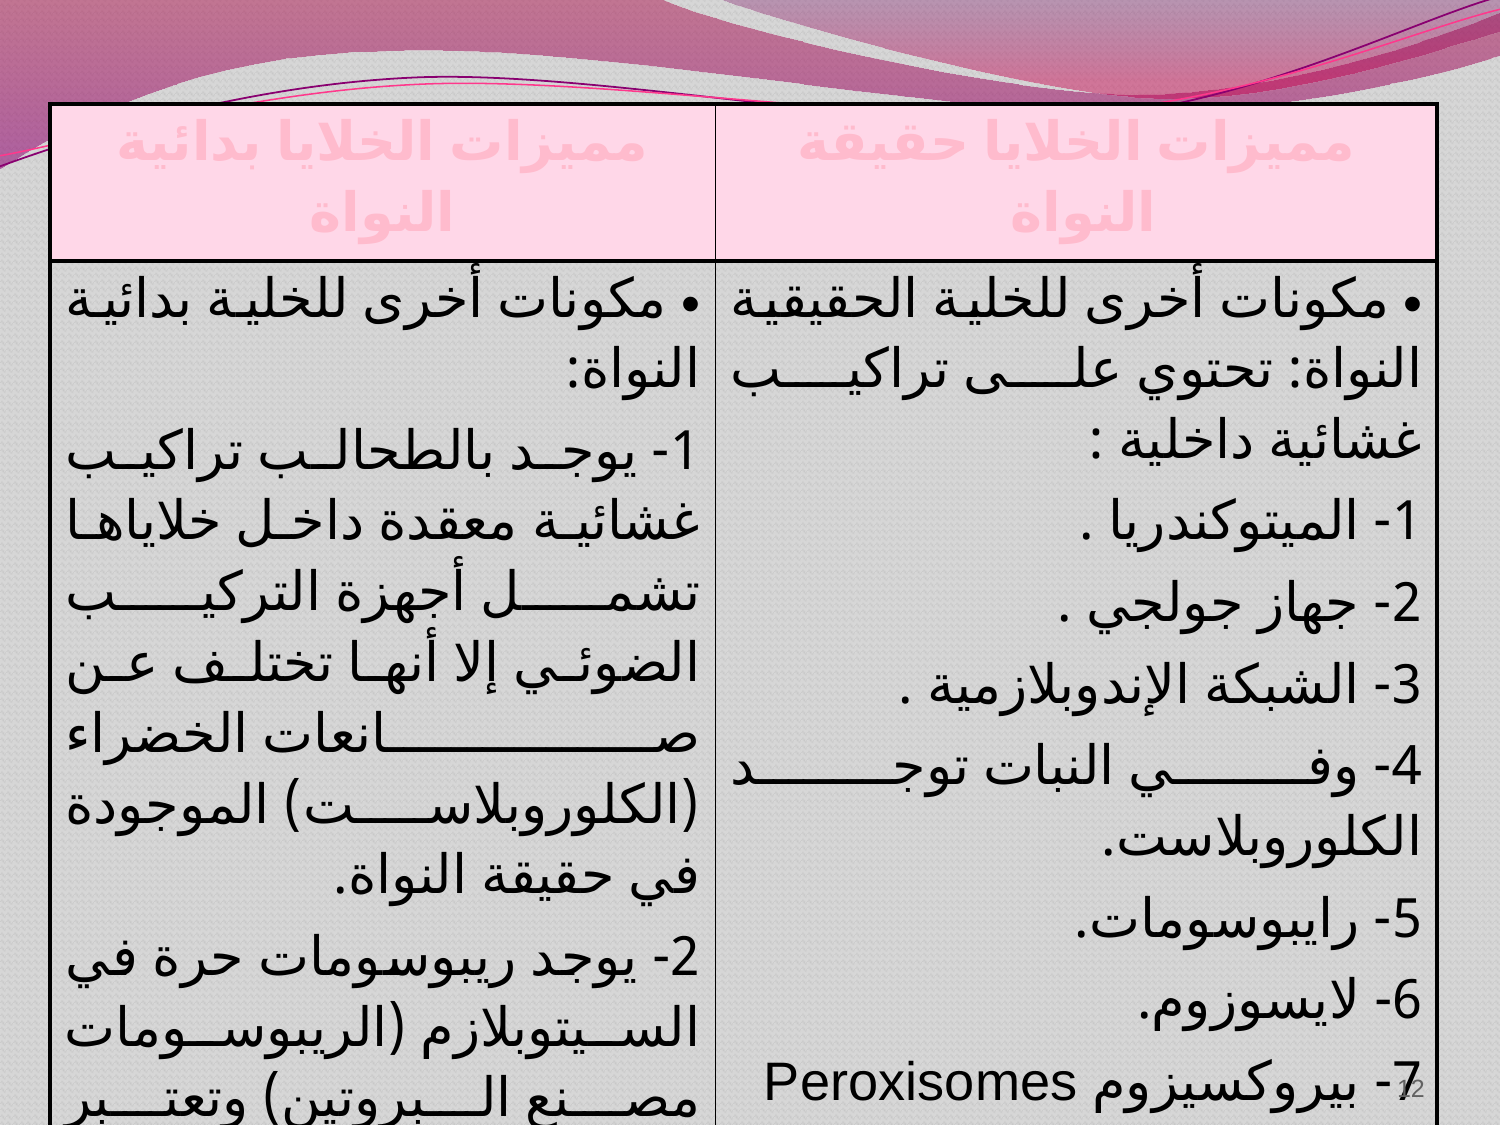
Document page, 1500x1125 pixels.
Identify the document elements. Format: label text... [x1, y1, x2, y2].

table_cell مكونات أخرى للخلية الحقيقية النواة: تحتوي على تراكيب غشائية داخلية : 1- الميتوكندريا . 2- جهاز جولجي . 3- الشبكة الإندوبلازمية . 4- وفي النبات توجد الكلوروبلاست. 5- رايبوسومات. 6- لايسوزوم. 7- بيروكسيزوم Peroxisomes 8- قد توجد أسواط وأهداب فيها إلا أن تركيبها يختلف عن بدائية النواة. [716, 263, 1435, 1125]
slide_number 12 [1299, 1042, 1425, 1103]
table_header مميزات الخلايا بدائية النواة [52, 106, 715, 259]
table_header مميزات الخلايا حقيقة النواة [716, 106, 1435, 259]
table_cell مكونات أخرى للخلية بدائية النواة: 1- يوجد بالطحالب تراكيب غشائية معقدة داخل خلاياها تشمل أجهزة التركيب الضوئي إلا أنها تختلف عن صانعات الخضراء (الكلوروبلاست) الموجودة في حقيقة النواة. 2- يوجد ريبوسومات حرة في السيتوبلازم (الريبوسومات مصنع البروتين) وتعتبر الريبوسومات العضيات الحقيقية الوحيدة في بدائية النواة. 3- لها زوائد مثل أسواط الحركة وأهداب. [52, 263, 715, 1125]
